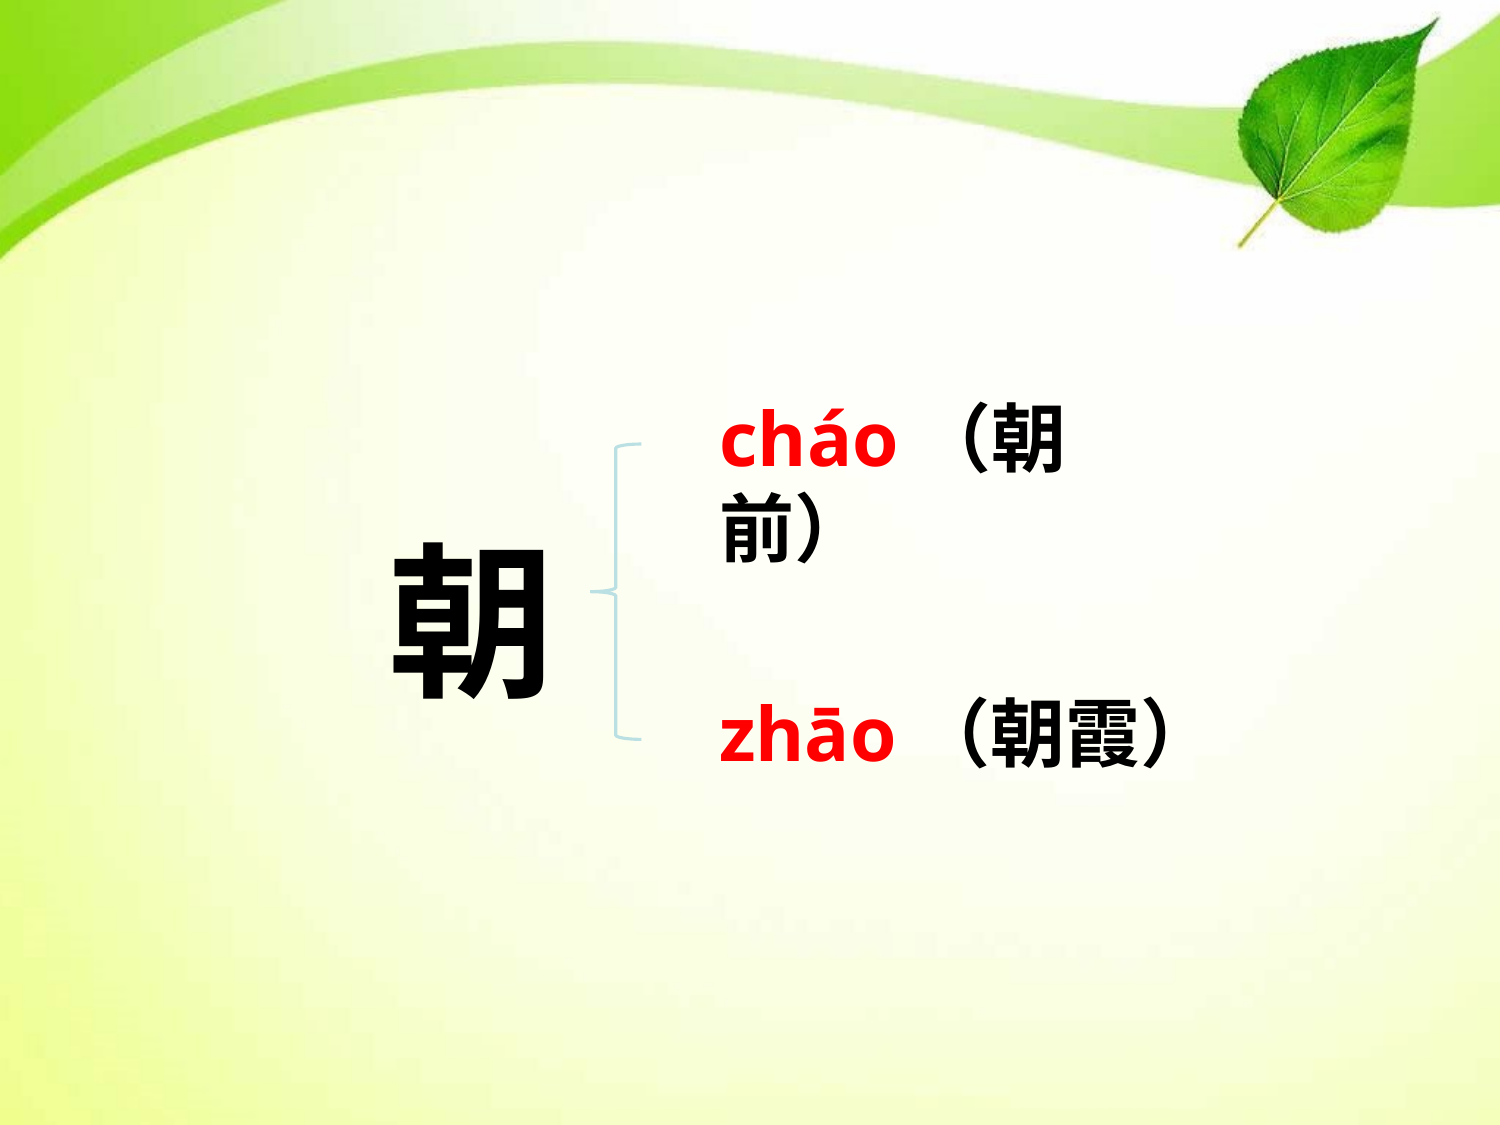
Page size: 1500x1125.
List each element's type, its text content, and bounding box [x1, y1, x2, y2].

picture [0, 0, 1500, 1125]
text_box [590, 443, 642, 740]
text_box zhāo（朝霞） [704, 679, 1243, 785]
text_box cháo（朝前） [704, 384, 1192, 579]
text_box 朝 [373, 510, 570, 726]
